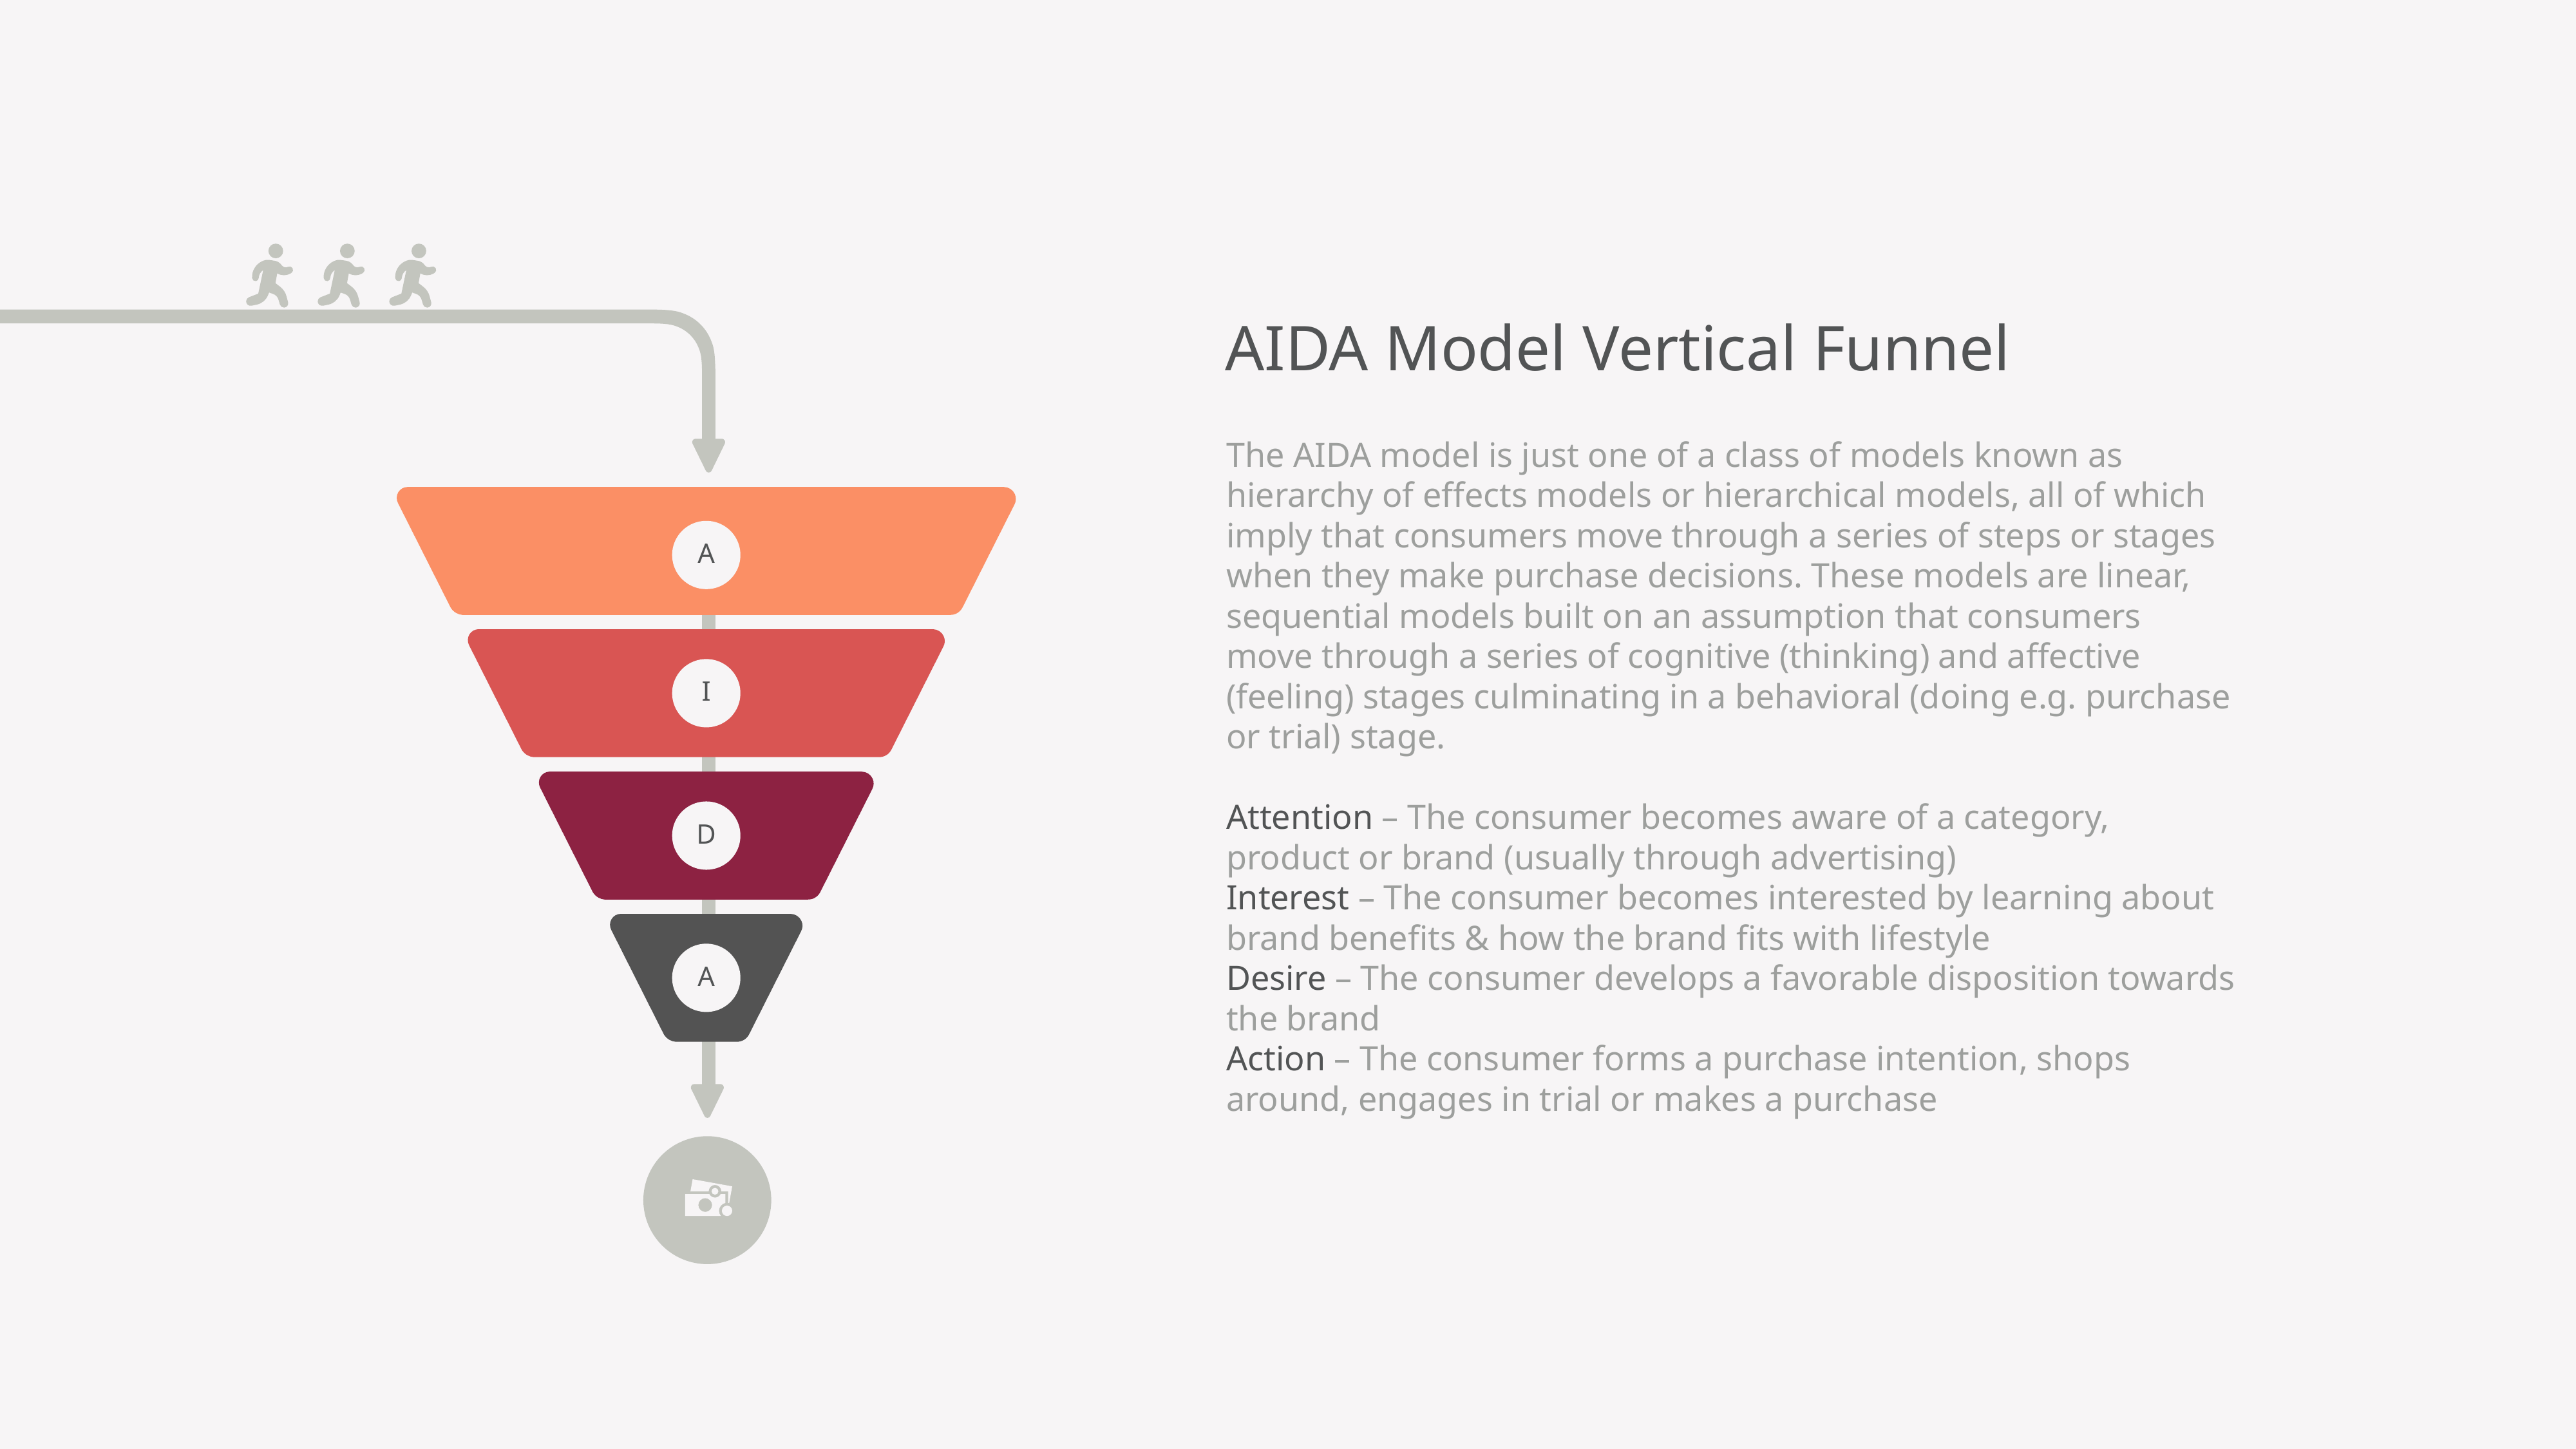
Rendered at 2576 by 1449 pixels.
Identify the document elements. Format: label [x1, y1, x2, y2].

text_box [468, 629, 945, 757]
text_box [672, 943, 741, 1012]
text_box [1219, 303, 2242, 1083]
text_box [412, 243, 426, 259]
text_box [702, 615, 715, 629]
text_box [672, 659, 741, 728]
text_box [246, 260, 293, 308]
text_box [389, 260, 437, 308]
text_box [721, 1206, 732, 1217]
text_box [268, 243, 283, 259]
text_box [672, 801, 741, 870]
text_box [690, 1042, 724, 1118]
text_box [610, 914, 803, 1042]
text_box [0, 309, 725, 473]
text_box [538, 772, 874, 900]
text_box [685, 1194, 726, 1217]
text_box [690, 1179, 732, 1204]
text_box [643, 1136, 772, 1264]
text_box [672, 521, 740, 589]
text_box [317, 260, 365, 308]
text_box [702, 900, 715, 914]
text_box [339, 243, 355, 259]
text_box [702, 757, 715, 772]
text_box [397, 487, 1016, 615]
